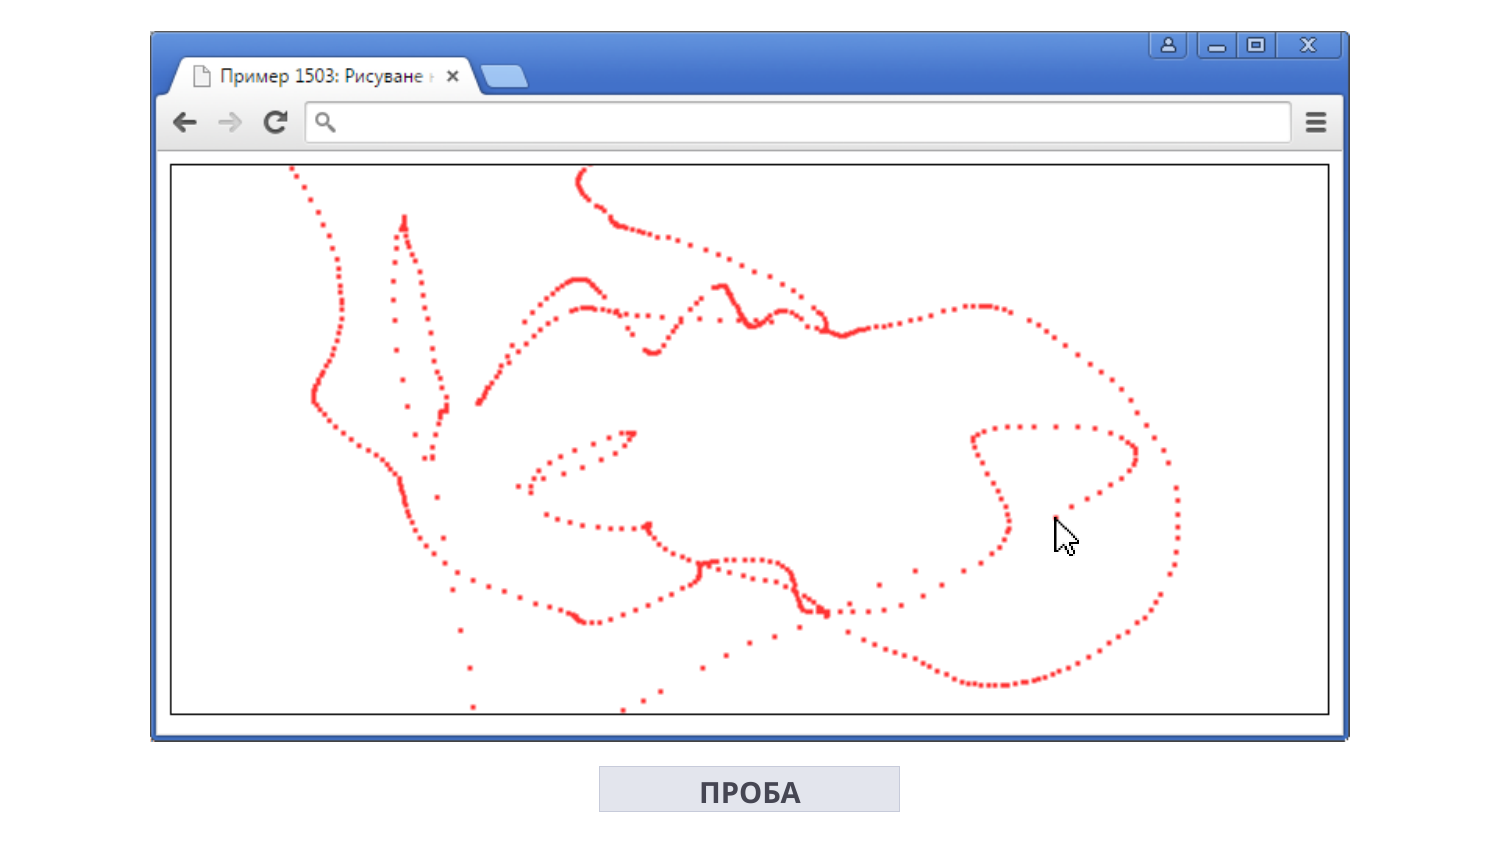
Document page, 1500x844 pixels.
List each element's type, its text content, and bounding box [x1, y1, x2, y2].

picture [149, 31, 1351, 742]
text_box ПРОБА [599, 766, 900, 812]
